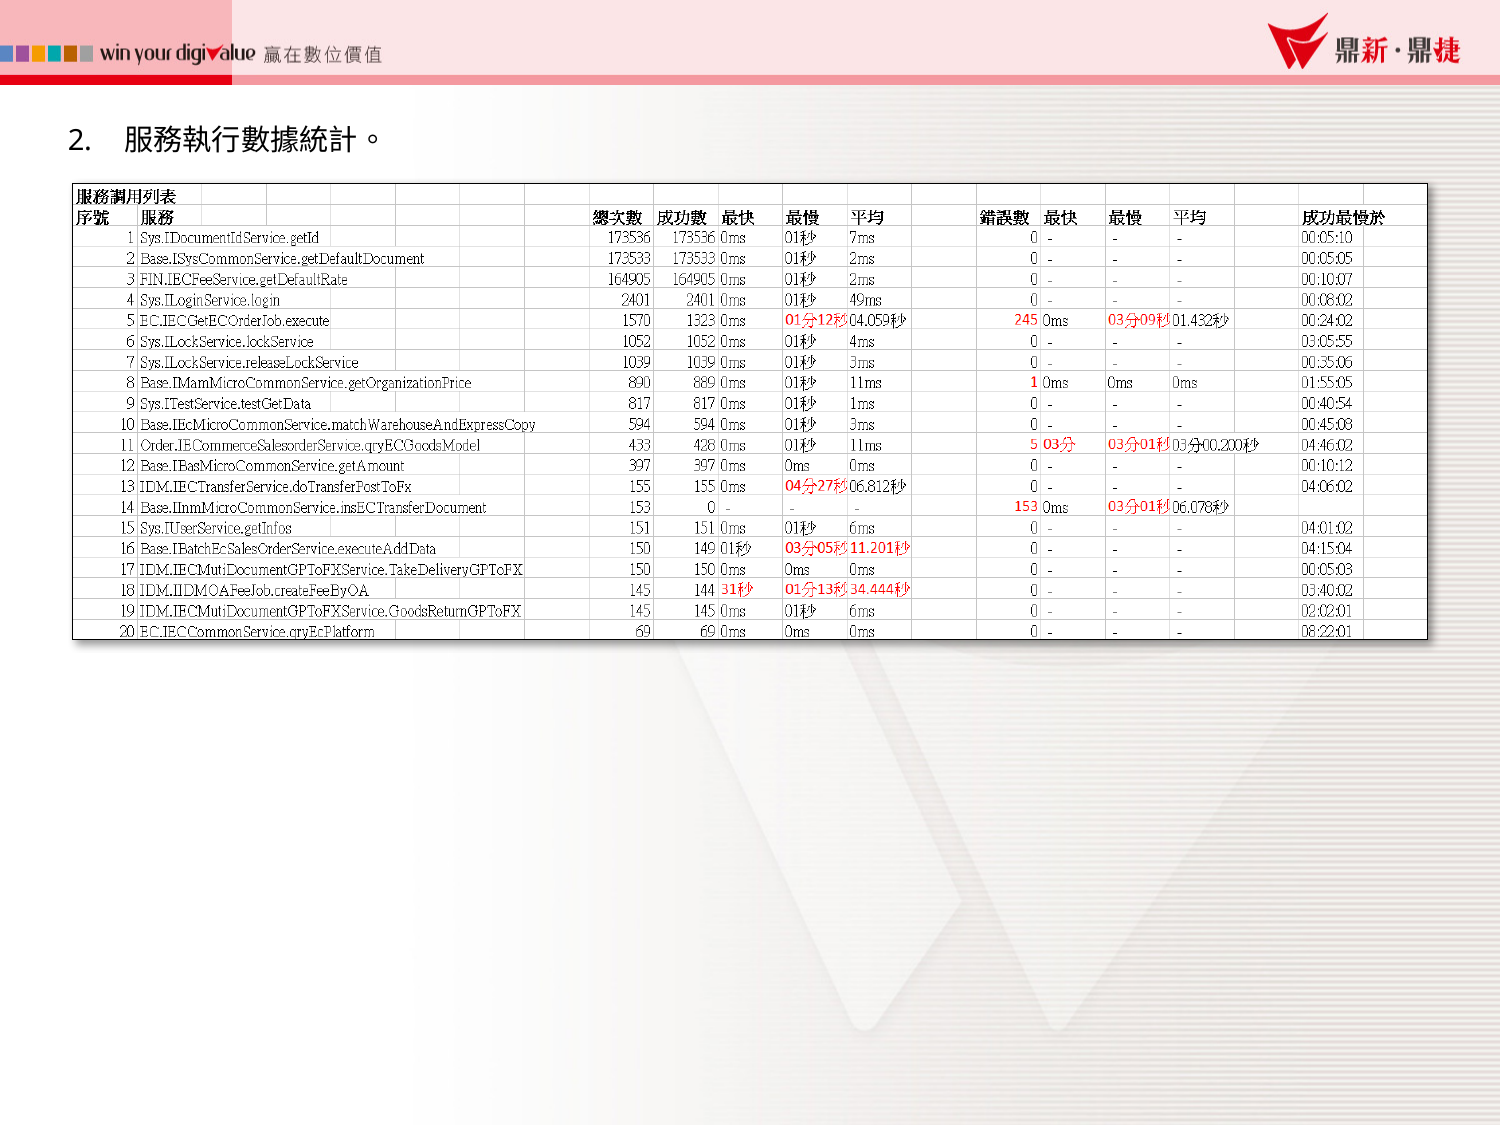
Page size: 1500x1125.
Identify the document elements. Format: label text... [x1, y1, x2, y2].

text_box 服務執行數據統計。 [53, 113, 1437, 811]
picture [0, 0, 1500, 1125]
